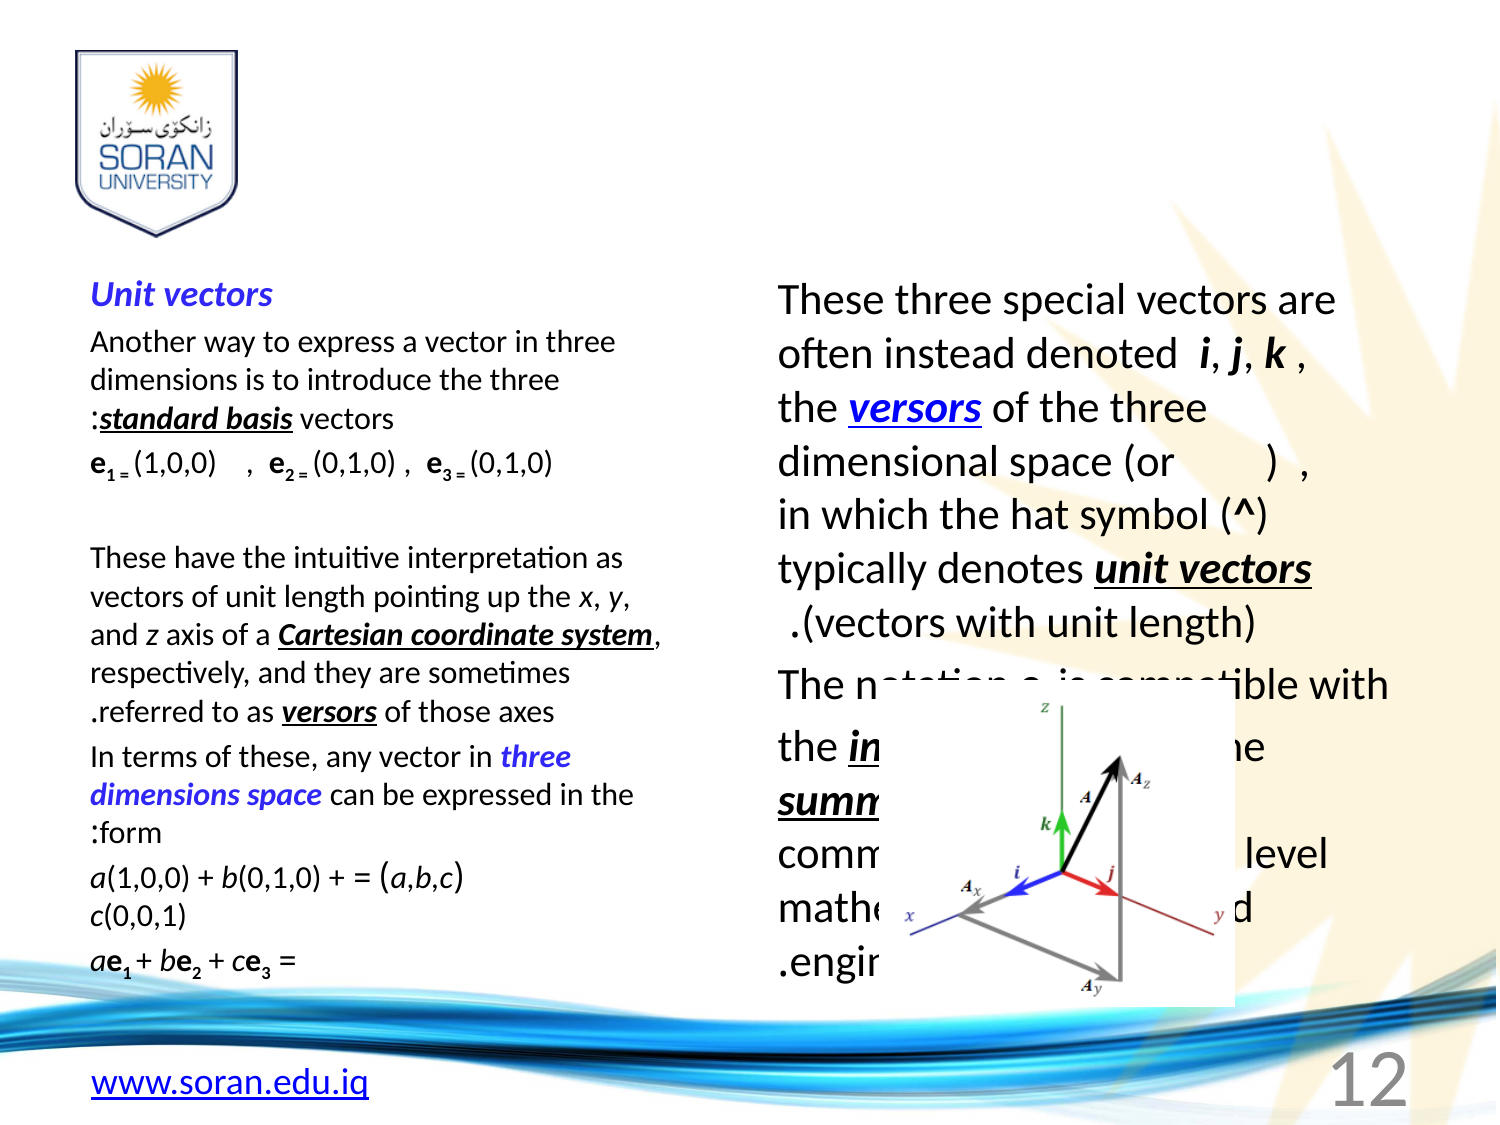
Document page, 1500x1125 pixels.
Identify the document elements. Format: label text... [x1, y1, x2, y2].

list Unit vectors Another way to express a vector in three dimensions is to introduce the three standard basis vectors: e1 = (1,0,0) , e2 = (0,1,0) , e3 = (0,1,0) These have the intuitive interpretation as vectors of unit length pointing up the x, y, and z axis of a Cartesian coordinate system, respectively, and they are sometimes referred to as versors of those axes. In terms of these, any vector in three dimensions space can be expressed in the form: (a,b,c) = a(1,0,0) + b(0,1,0) + c(0,0,1) = ae1 + be2 + ce3 [75, 262, 738, 1005]
slide_number 12 [1074, 1042, 1425, 1103]
list These three special vectors are often instead denoted i, j, k , the versors of the three dimensional space (or ) , in which the hat symbol (^) typically denotes unit vectors (vectors with unit length). The notation ei is compatible with the index notation and the summation convention commonly used in higher level mathematics, physics, and engineering. [762, 262, 1425, 1005]
picture [75, 50, 238, 238]
picture [0, 99, 1500, 1125]
